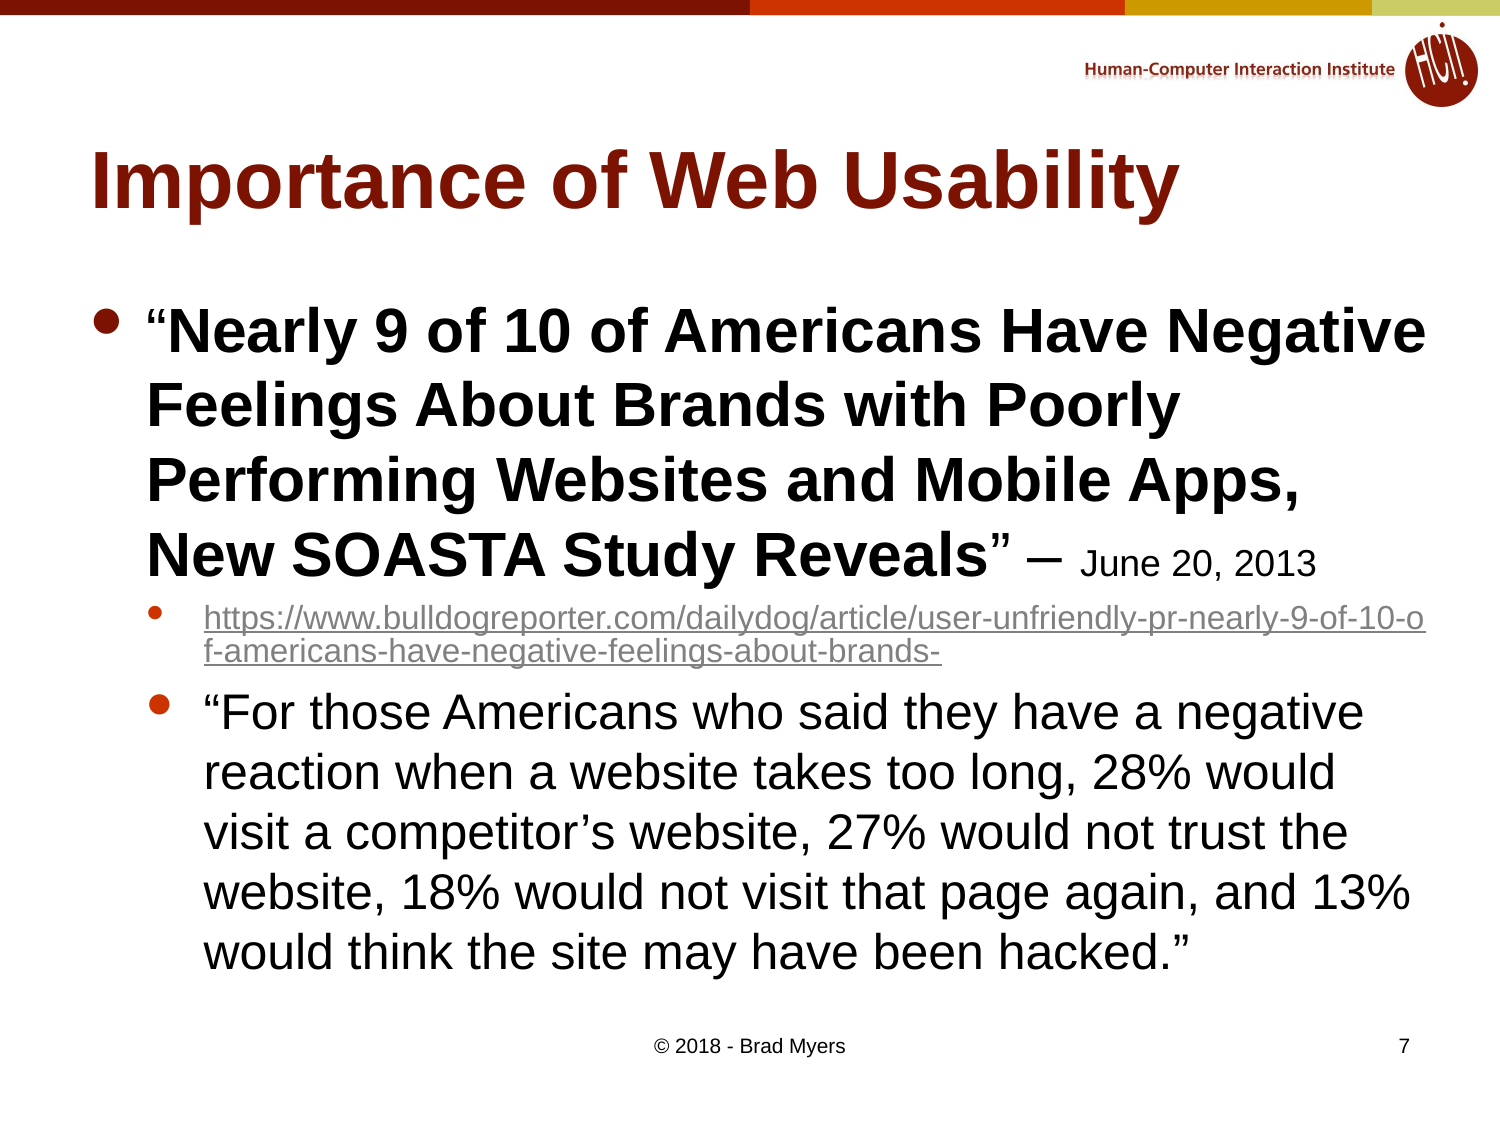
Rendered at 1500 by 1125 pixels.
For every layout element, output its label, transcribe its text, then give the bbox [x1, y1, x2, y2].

footer © 2018 - Brad Myers [512, 1024, 988, 1101]
list “Nearly 9 of 10 of Americans Have Negative Feelings About Brands with Poorly Performing Websites and Mobile Apps, New SOASTA Study Reveals” – June 20, 2013 https://www.bulldogreporter.com/dailydog/article/user-unfriendly-pr-nearly-9-of-10-of-americans-have-negative-feelings-about-brands- “For those Americans who said they have a negative reaction when a website takes too long, 28% would visit a competitor’s website, 27% would not trust the website, 18% would not visit that page again, and 13% would think the site may have been hacked.” [74, 281, 1451, 1006]
slide_number 7 [1074, 1024, 1426, 1101]
title Importance of Web Usability [74, 19, 1313, 233]
picture [1313, 22, 1478, 107]
